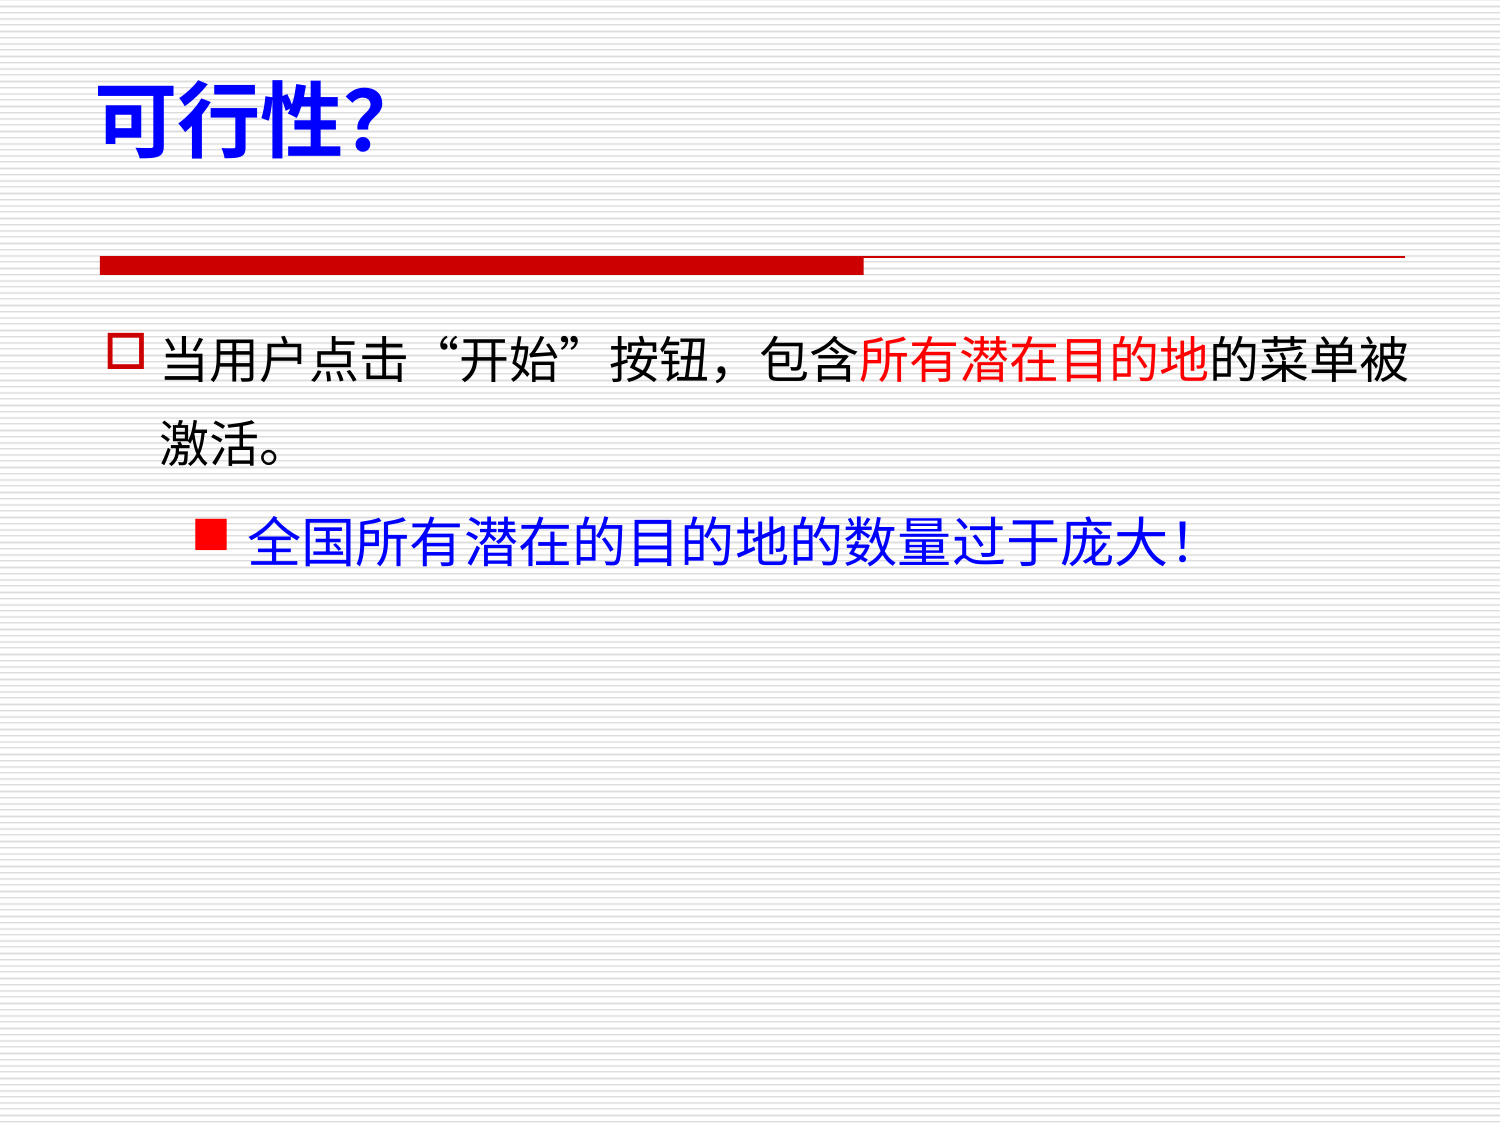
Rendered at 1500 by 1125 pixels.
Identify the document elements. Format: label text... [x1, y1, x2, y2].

picture [0, 0, 1500, 1125]
text_box 可行性？ [79, 60, 1430, 173]
text_box 当用户点击“开始”按钮，包含所有潜在目的地的菜单被激活。 全国所有潜在的目的地的数量过于庞大！ [45, 296, 1430, 1102]
